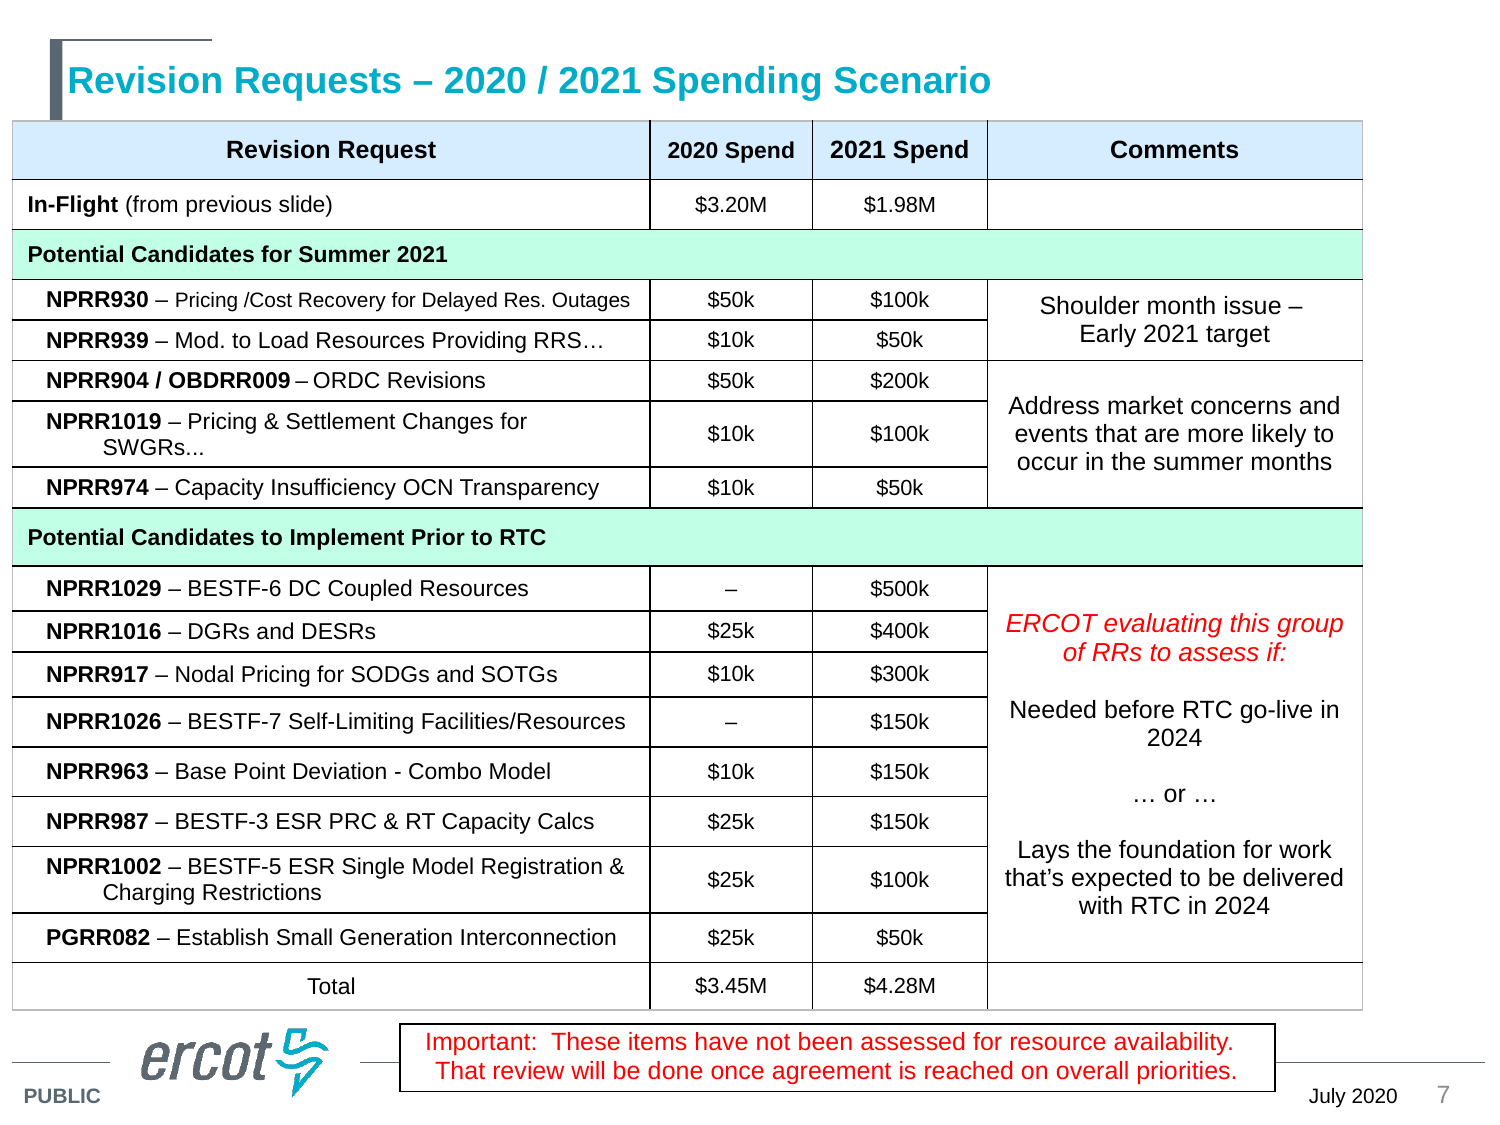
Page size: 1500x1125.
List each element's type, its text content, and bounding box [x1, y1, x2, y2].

table_cell In-Flight (from previous slide) [13, 180, 649, 229]
table_cell NPRR1002 – BESTF-5 ESR Single Model Registration & Charging Restrictions [13, 847, 649, 912]
table_cell Total [13, 963, 649, 1009]
table_cell $50k [813, 468, 987, 507]
table_cell NPRR939 – Mod. to Load Resources Providing RRS… [13, 321, 649, 360]
table_cell $4.28M [813, 963, 987, 1009]
table_cell NPRR1026 – BESTF-7 Self-Limiting Facilities/Resources [13, 698, 649, 746]
table_cell $10k [651, 653, 812, 696]
table_cell NPRR930 – Pricing /Cost Recovery for Delayed Res. Outages [13, 280, 649, 319]
table_cell $25k [651, 797, 812, 846]
table_cell $3.45M [651, 963, 812, 1009]
table_header Comments [988, 122, 1362, 179]
table_cell NPRR1016 – DGRs and DESRs [13, 612, 649, 651]
table_cell $300k [813, 653, 987, 696]
table_cell $50k [651, 280, 812, 319]
table_cell $200k [813, 361, 987, 400]
table_cell $10k [651, 321, 812, 360]
title Revision Requests – 2020 / 2021 Spending Scenario [52, 48, 1150, 120]
table_cell $3.20M [651, 180, 812, 229]
table_cell $10k [651, 748, 812, 796]
table_cell $50k [813, 914, 987, 962]
table_cell NPRR917 – Nodal Pricing for SODGs and SOTGs [13, 653, 649, 696]
table_cell $100k [813, 402, 987, 466]
table_cell [988, 180, 1362, 229]
table_cell Shoulder month issue – Early 2021 target [988, 280, 1362, 360]
text_box Important: These items have not been assessed for resource availability. That review will be done once agreement is reached on overall priorities. [399, 1024, 1275, 1092]
table_cell $10k [651, 468, 812, 507]
table_cell NPRR904 / OBDRR009 – ORDC Revisions [13, 361, 649, 400]
table_cell $100k [813, 847, 987, 912]
table_cell $150k [813, 698, 987, 746]
table_cell $100k [813, 280, 987, 319]
table_cell $10k [651, 402, 812, 466]
table_cell $1.98M [813, 180, 987, 229]
table_cell $25k [651, 914, 812, 962]
table_cell Address market concerns and events that are more likely to occur in the summer months [988, 361, 1362, 507]
table_cell [988, 963, 1362, 1009]
table_cell NPRR1019 – Pricing & Settlement Changes for SWGRs... [13, 402, 649, 466]
table_cell $25k [651, 847, 812, 912]
table_header Revision Request [13, 122, 649, 179]
table_cell NPRR963 – Base Point Deviation - Combo Model [13, 748, 649, 796]
table_cell NPRR974 – Capacity Insufficiency OCN Transparency [13, 468, 649, 507]
table_header 2021 Spend [813, 122, 987, 179]
table_cell NPRR987 – BESTF-3 ESR PRC & RT Capacity Calcs [13, 797, 649, 846]
table_cell ERCOT evaluating this group of RRs to assess if: Needed before RTC go-live in 2024 … or … Lays the foundation for work that’s expected to be delivered with RTC in 2024 [988, 567, 1362, 962]
table_cell $500k [813, 567, 987, 610]
table_cell $150k [813, 748, 987, 796]
table_cell NPRR1029 – BESTF-6 DC Coupled Resources [13, 567, 649, 610]
table_cell Potential Candidates to Implement Prior to RTC [13, 509, 1362, 565]
slide_number 7 [1412, 1076, 1475, 1112]
table_cell $50k [813, 321, 987, 360]
table_header 2020 Spend [651, 122, 812, 179]
table_cell $50k [651, 361, 812, 400]
table_cell – [651, 567, 812, 610]
table_cell – [651, 698, 812, 746]
table_cell $25k [651, 612, 812, 651]
table_cell Potential Candidates for Summer 2021 [13, 230, 1362, 279]
picture [137, 1024, 332, 1100]
table_cell $150k [813, 797, 987, 846]
table_cell PGRR082 – Establish Small Generation Interconnection [13, 914, 649, 962]
table_cell $400k [813, 612, 987, 651]
